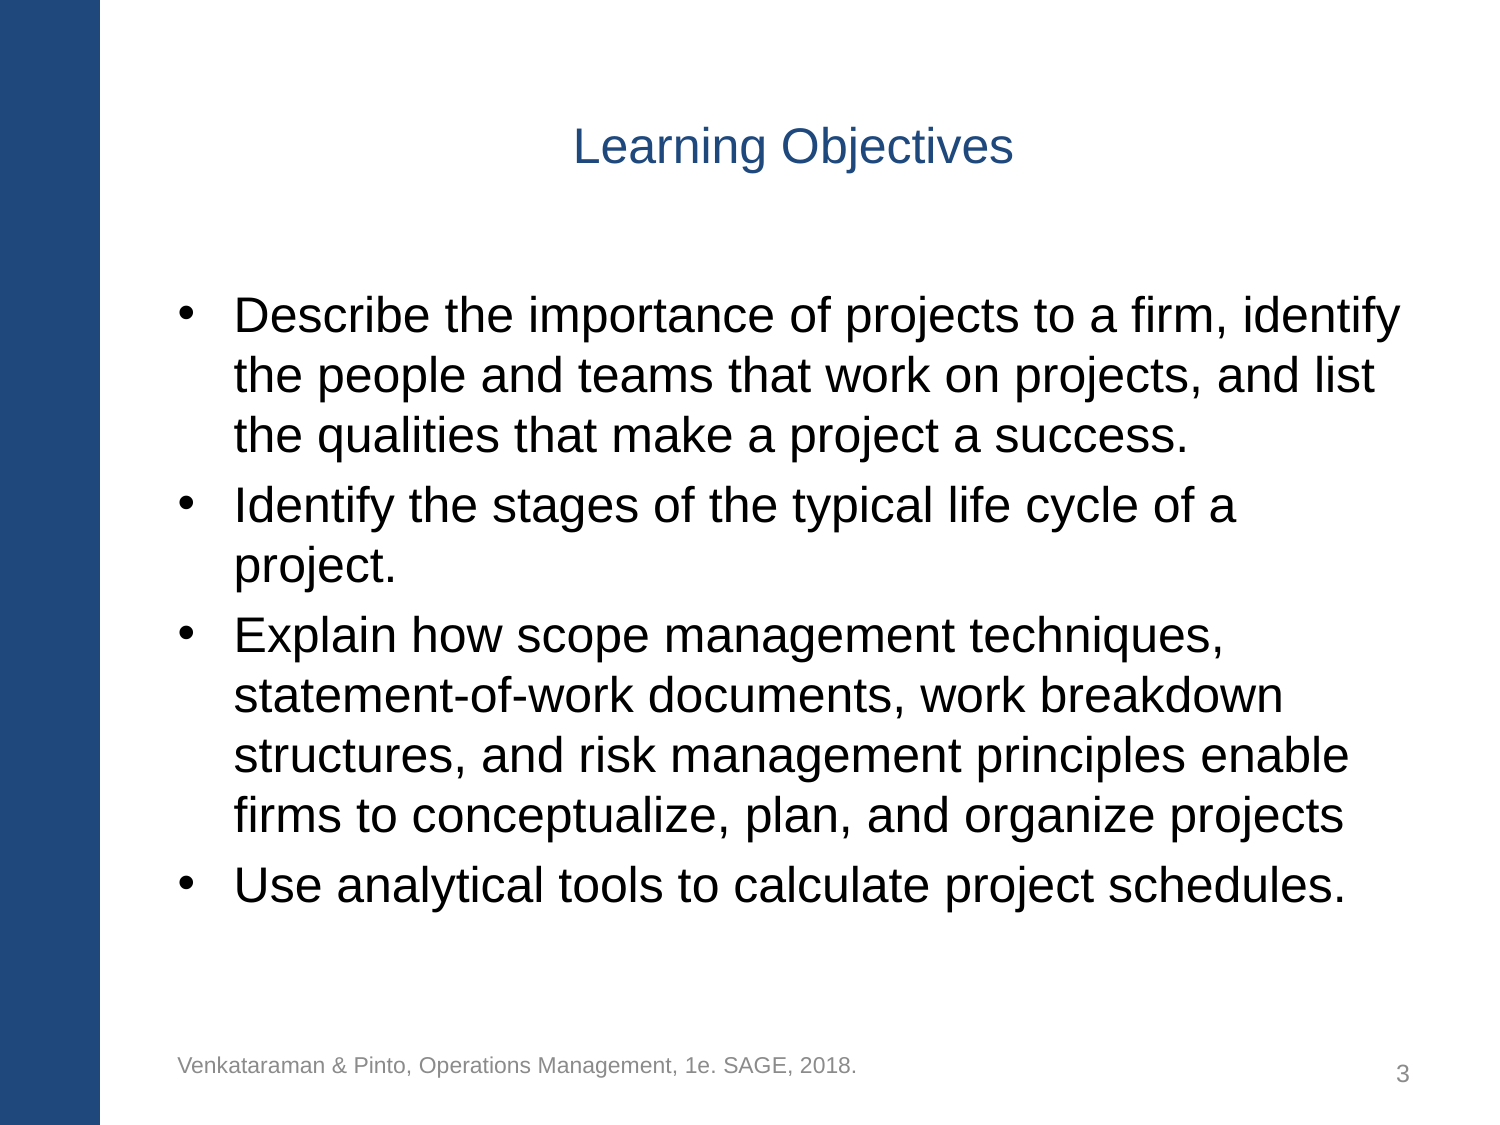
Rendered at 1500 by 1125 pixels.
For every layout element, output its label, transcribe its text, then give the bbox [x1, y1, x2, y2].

title Learning Objectives [162, 50, 1425, 238]
list Describe the importance of projects to a firm, identify the people and teams that work on projects, and list the qualities that make a project a success. Identify the stages of the typical life cycle of a project. Explain how scope management techniques, statement-of-work documents, work breakdown structures, and risk management principles enable firms to conceptualize, plan, and organize projects Use analytical tools to calculate project schedules. [162, 275, 1425, 1005]
footer Venkataraman & Pinto, Operations Management, 1e. SAGE, 2018. [162, 1042, 1313, 1103]
slide_number 3 [1350, 1042, 1425, 1103]
